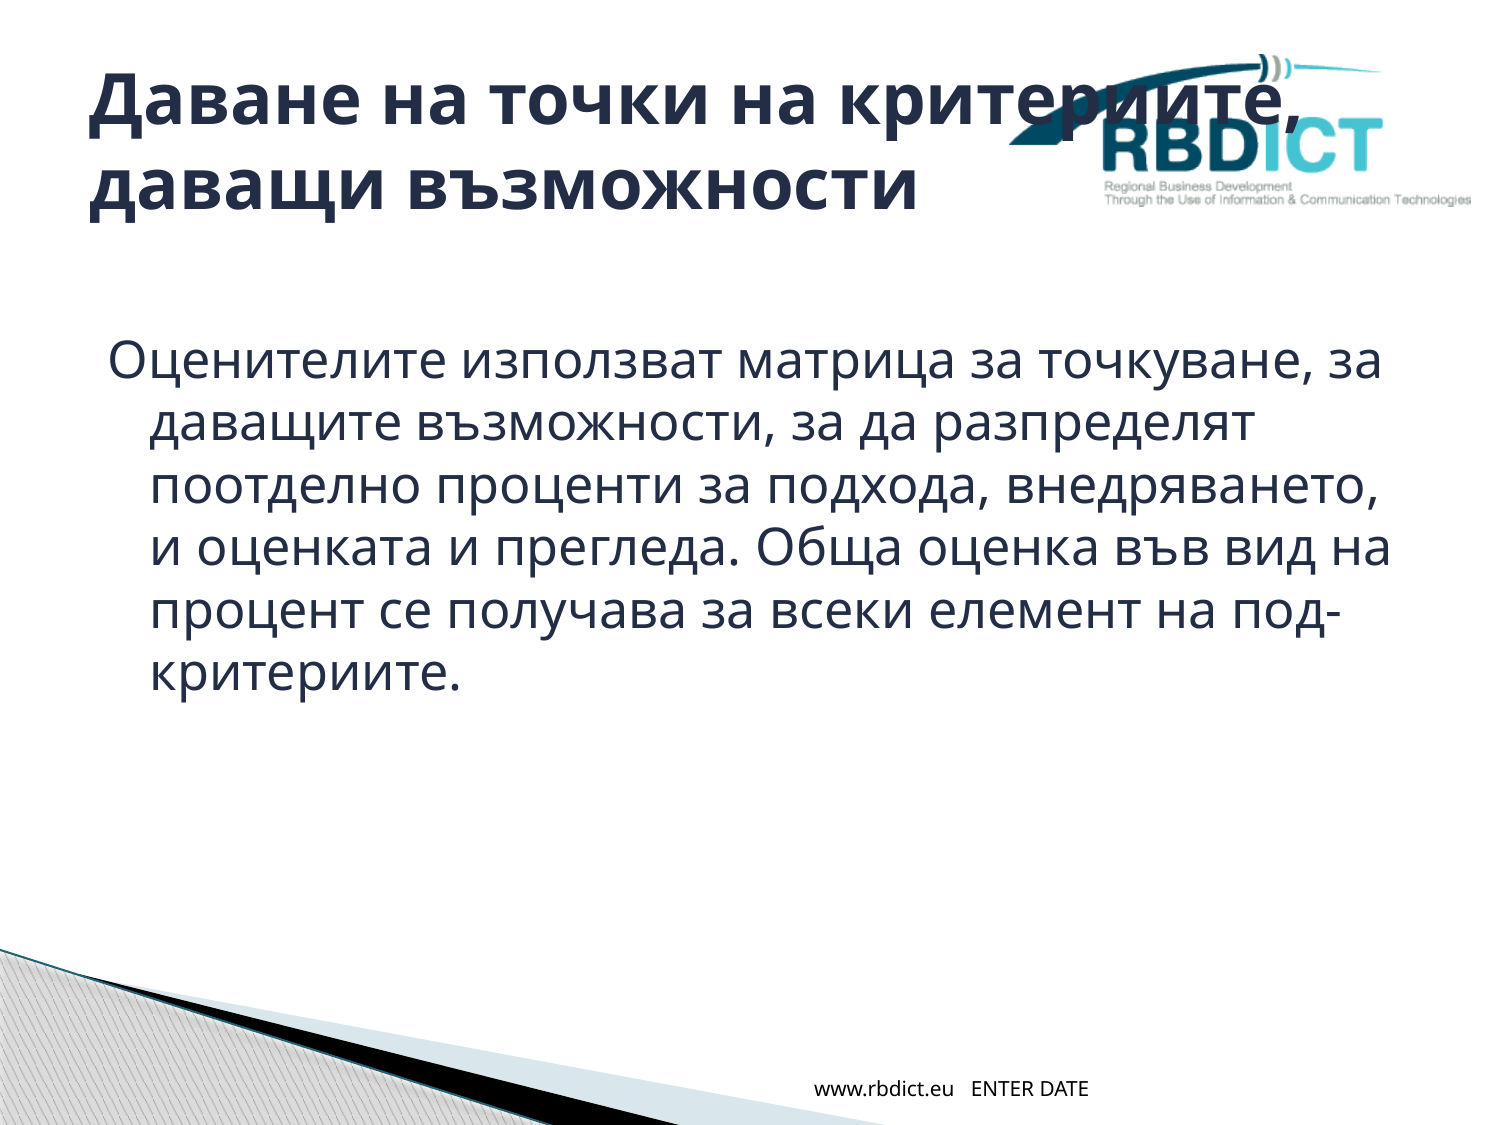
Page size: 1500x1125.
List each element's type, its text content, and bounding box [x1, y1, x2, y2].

picture [1425, 54, 1471, 207]
title Даване на точки на критериите, даващи възможности [75, 45, 1425, 233]
list Оценителите използват матрица за точкуване, за даващите възможности, за да разпределят поотделно проценти за подхода, внедряването, и оценката и прегледа. Обща оценка във вид на процент се получава за всеки елемент на под-критериите. [74, 242, 1426, 986]
footer www.rbdict.eu ENTER DATE [718, 1051, 1105, 1112]
